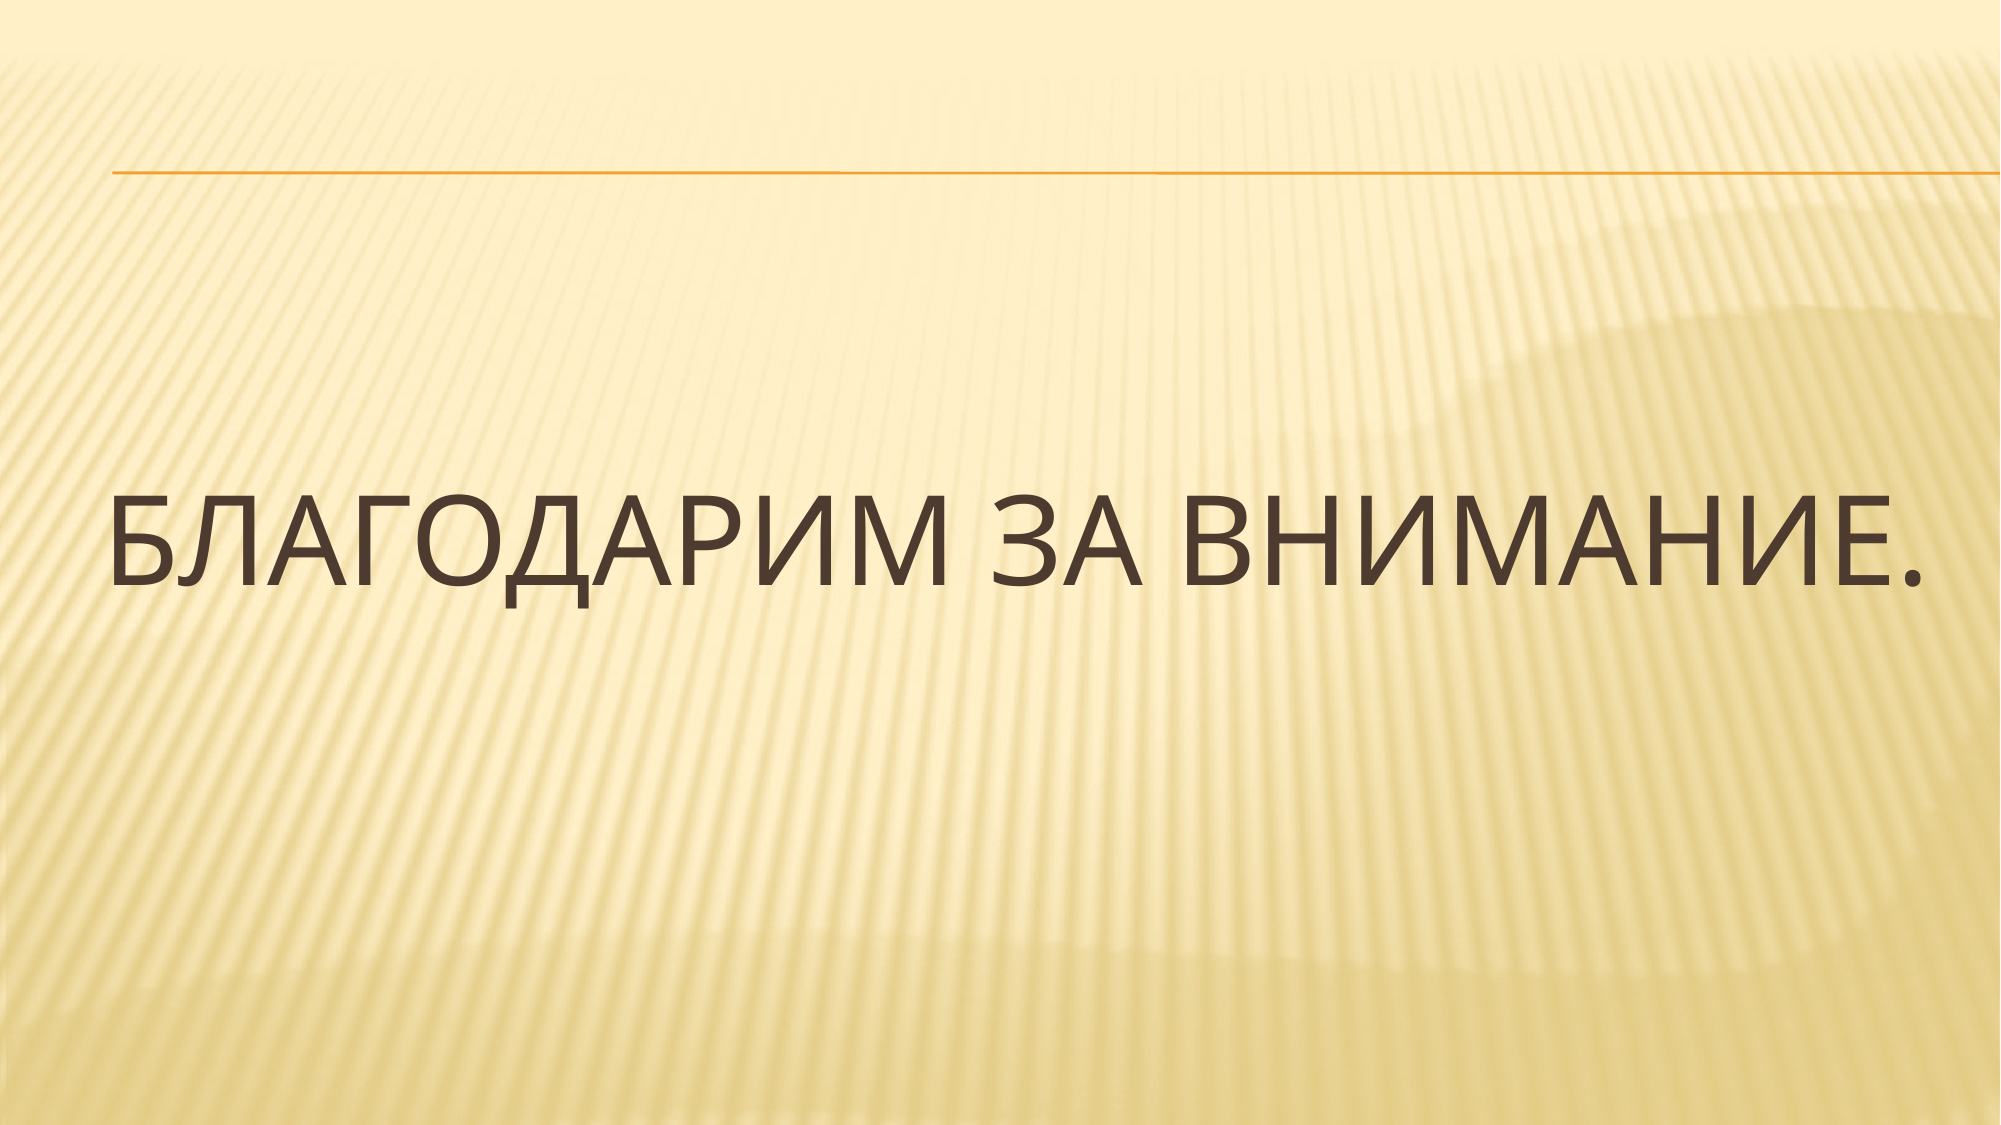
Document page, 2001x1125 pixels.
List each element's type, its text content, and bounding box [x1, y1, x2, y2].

list БЛАГОДАРИМ ЗА ВНИМАНИЕ. [66, 254, 1967, 998]
